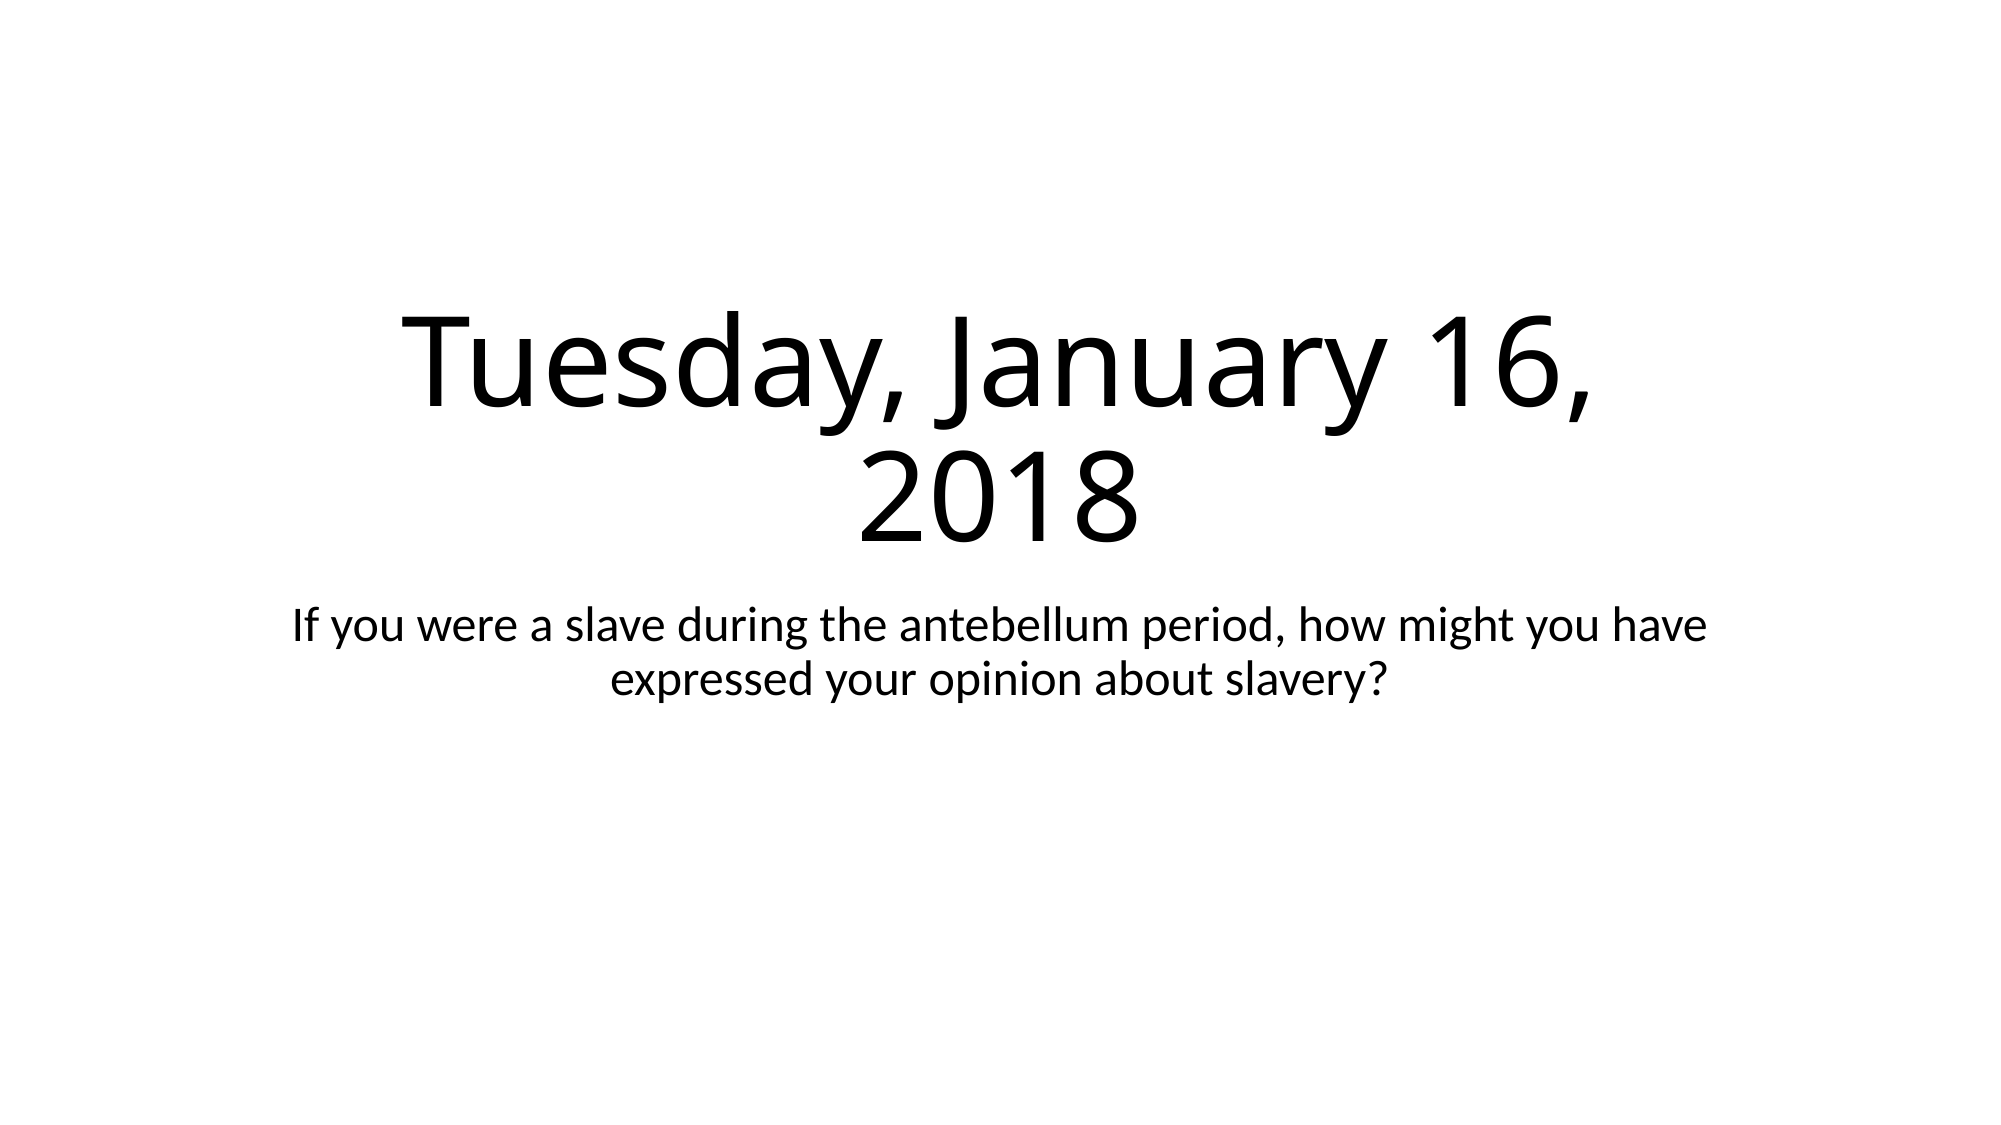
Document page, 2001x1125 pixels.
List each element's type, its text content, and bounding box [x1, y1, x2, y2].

title Tuesday, January 16, 2018 [249, 184, 1750, 576]
subtitle If you were a slave during the antebellum period, how might you have expressed your opinion about slavery? [249, 590, 1750, 863]
